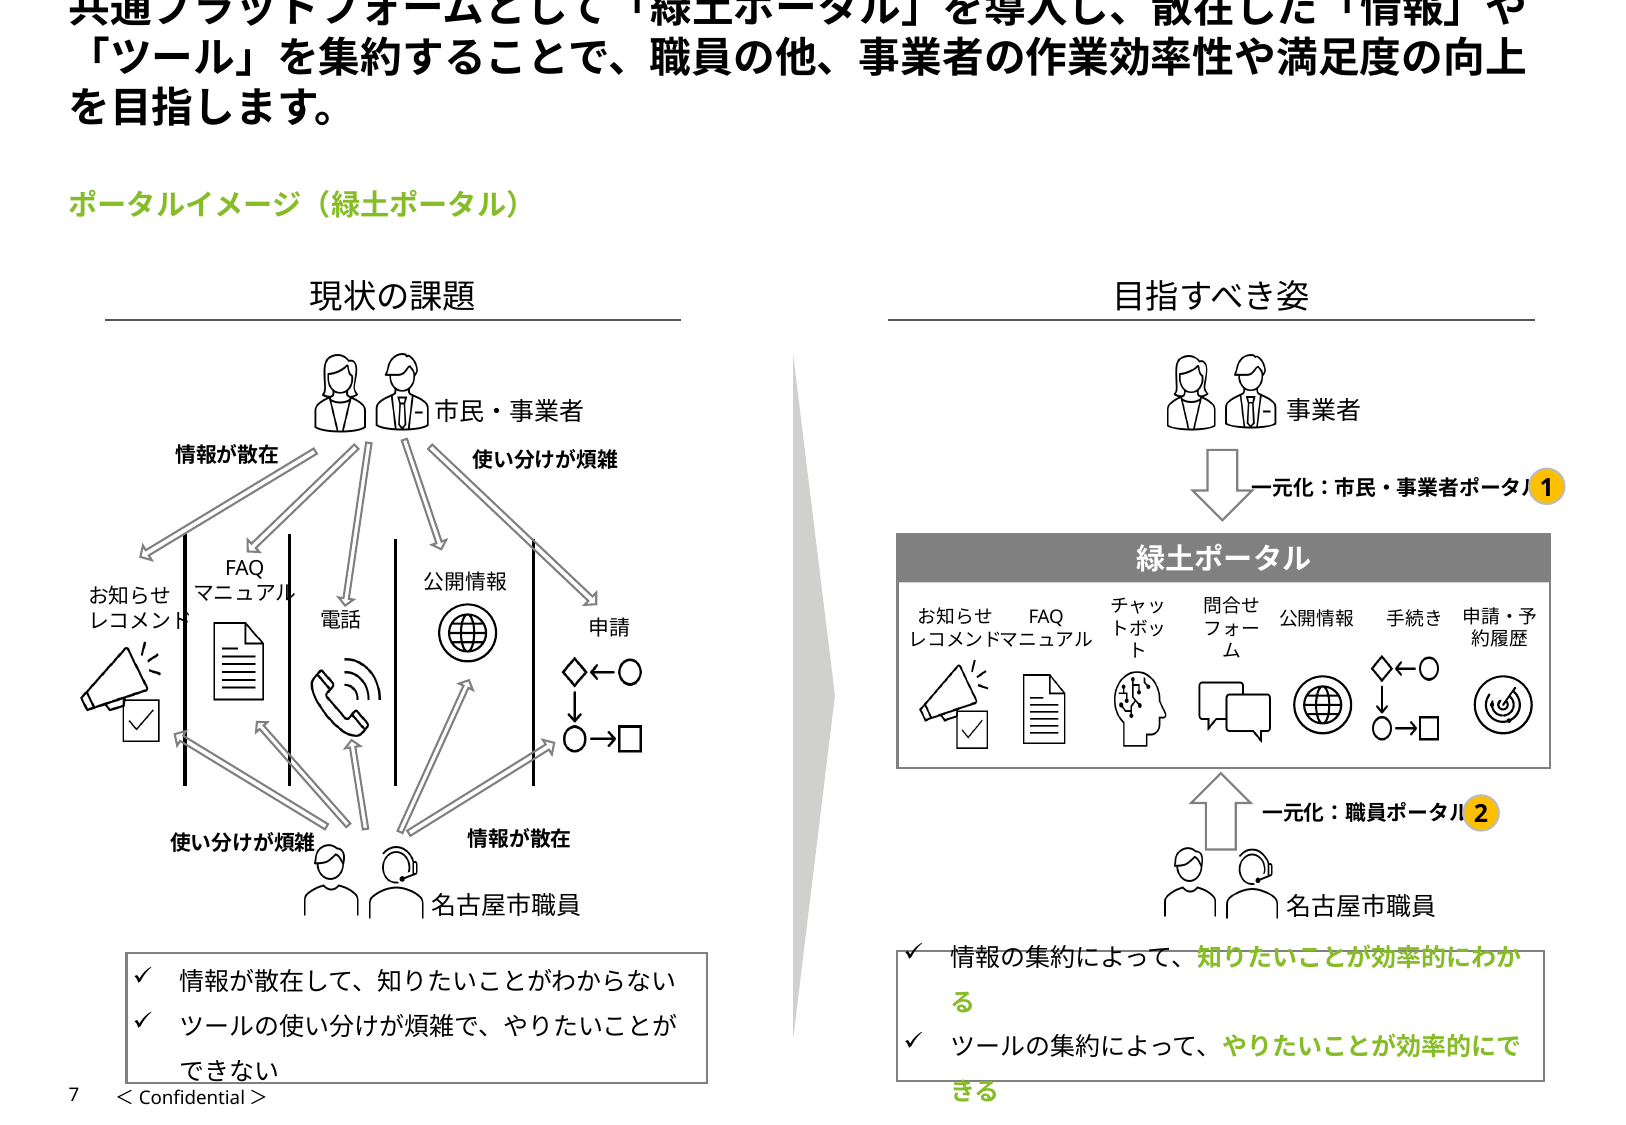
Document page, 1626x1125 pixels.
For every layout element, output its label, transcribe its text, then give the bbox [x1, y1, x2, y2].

text_box [407, 795, 477, 832]
text_box 事業者 [1294, 388, 1368, 431]
text_box 一元化：市民・事業者ポータル [1245, 468, 1546, 505]
text_box 名古屋市職員 [441, 883, 588, 926]
text_box 申請・予約履歴 [1449, 598, 1551, 656]
text_box FAQ マニュアル [993, 598, 1099, 656]
text_box お知らせ レコメンド [902, 598, 993, 656]
text_box 公開情報 [1273, 601, 1373, 636]
text_box [428, 449, 525, 532]
text_box 1 [1529, 468, 1565, 505]
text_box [184, 533, 535, 787]
picture [1357, 639, 1453, 756]
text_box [1292, 675, 1353, 735]
text_box [404, 449, 439, 532]
text_box お知らせ レコメンド [82, 576, 179, 620]
picture [1150, 837, 1291, 930]
text_box 市民・事業者 [447, 389, 591, 431]
text_box 問合せフォーム [1193, 587, 1270, 658]
text_box [357, 795, 369, 830]
picture [1191, 659, 1278, 765]
text_box [140, 449, 317, 561]
picture [1102, 664, 1177, 755]
text_box ＜Confidential＞ [115, 1080, 783, 1109]
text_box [437, 603, 498, 663]
text_box [1192, 449, 1253, 521]
text_box [1191, 773, 1251, 836]
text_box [1152, 345, 1290, 440]
text_box 手続き [1377, 600, 1449, 636]
text_box [268, 795, 329, 830]
text_box 一元化：職員ポータル [1256, 793, 1476, 831]
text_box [909, 639, 1001, 765]
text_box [68, 618, 176, 760]
text_box [793, 354, 835, 1039]
text_box 申請 [560, 608, 660, 641]
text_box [887, 269, 1535, 322]
text_box [263, 449, 359, 532]
text_box [897, 583, 1551, 768]
text_box [540, 546, 597, 605]
text_box 情報が散在して、知りたいことがわからない ツールの使い分けが煩雑で、やりたいことができない [126, 953, 707, 1080]
title 共通プラットフォームとして「緑土ポータル」を導入し、散在した「情報」や「ツール」を集約することで、職員の他、事業者の作業効率性や満足度の向上を目指します。 [68, 29, 1557, 131]
picture [1010, 667, 1079, 751]
text_box 情報の集約によって、知りたいことが効率的にわかる ツールの集約によって、やりたいことが効率的にできる [897, 951, 1545, 1081]
text_box 情報が散在 [461, 819, 578, 857]
text_box チャットボット [1102, 587, 1174, 664]
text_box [104, 269, 682, 322]
text_box 使い分けが煩雑 [466, 441, 624, 478]
text_box 2 [1463, 795, 1499, 831]
text_box 情報が散在 [169, 435, 285, 473]
text_box [397, 795, 420, 832]
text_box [299, 344, 443, 441]
text_box [317, 795, 351, 828]
list ポータルイメージ（緑土ポータル） [68, 165, 783, 243]
text_box 名古屋市職員 [1295, 884, 1443, 926]
text_box 7 [68, 1080, 98, 1109]
text_box 使い分けが煩雑 [164, 823, 322, 861]
text_box 緑土ポータル [897, 533, 1551, 583]
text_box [1473, 675, 1533, 735]
picture [545, 639, 658, 771]
text_box [353, 449, 371, 532]
picture [290, 834, 437, 929]
